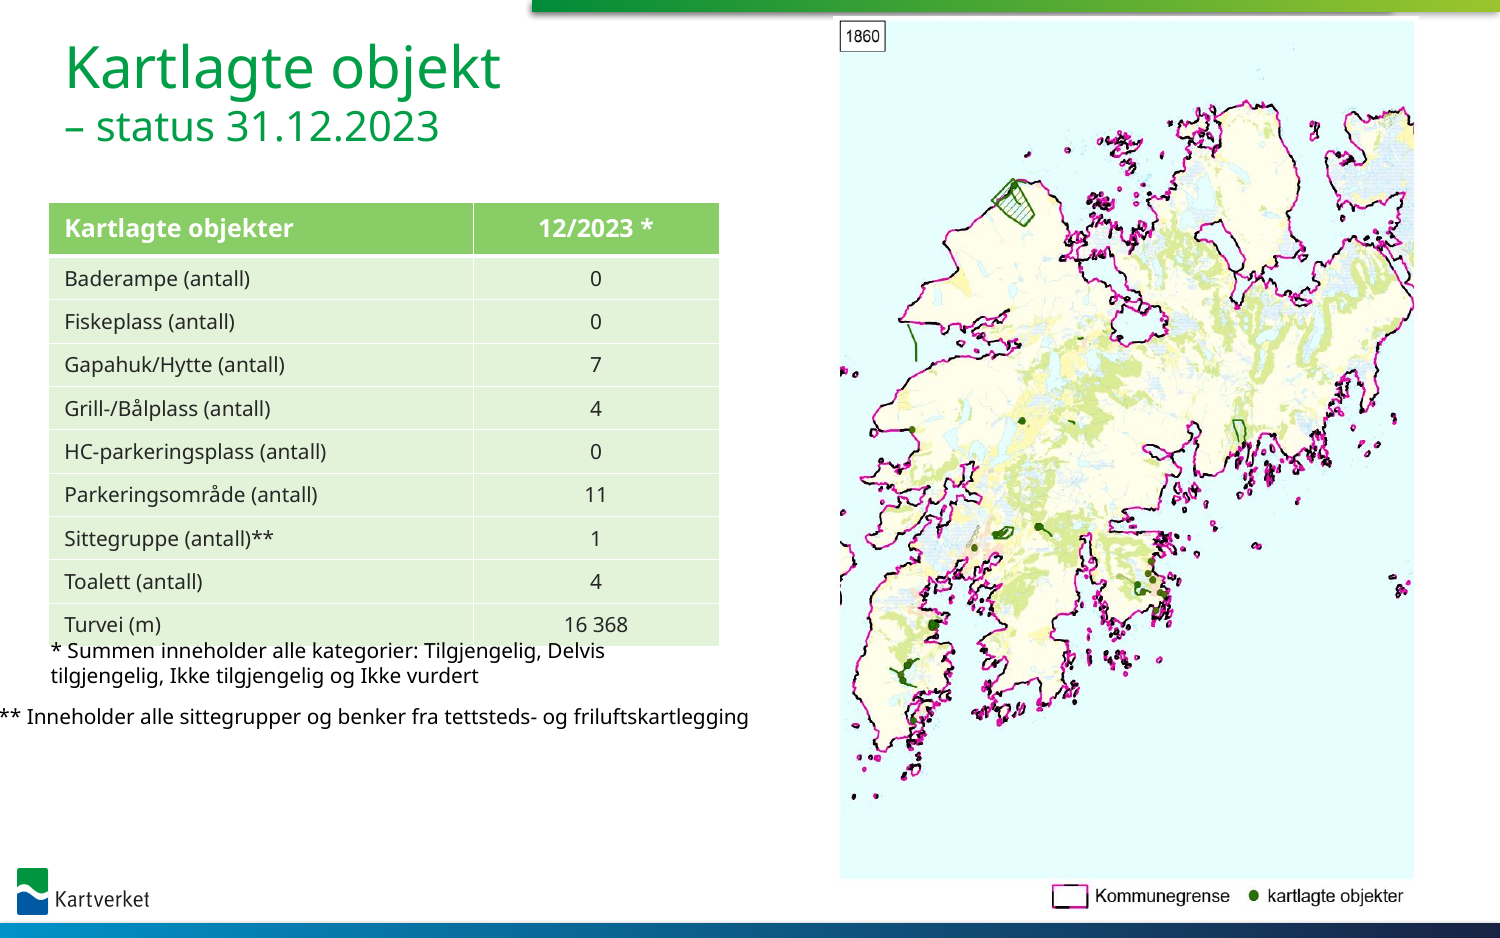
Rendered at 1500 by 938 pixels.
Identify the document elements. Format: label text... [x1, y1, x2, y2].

table_cell Parkeringsområde (antall) [49, 474, 473, 516]
table_header 12/2023 * [474, 203, 719, 254]
table_header Kartlagte objekter [49, 203, 473, 254]
table_cell 4 [474, 387, 719, 429]
table_cell Turvei (m) [49, 604, 473, 630]
text_box Kartlagte objekt – status 31.12.2023 [1424, 26, 1431, 158]
table_cell 4 [474, 560, 719, 603]
table_cell Gapahuk/Hytte (antall) [49, 344, 473, 386]
table_cell Sittegruppe (antall)** [49, 517, 473, 559]
table_cell Grill-/Bålplass (antall) [49, 387, 473, 429]
table_cell 0 [474, 430, 719, 473]
table_cell HC-parkeringsplass (antall) [49, 430, 473, 473]
table_cell Toalett (antall) [49, 560, 473, 603]
table_cell 1 [474, 517, 719, 559]
table_cell Fiskeplass (antall) [49, 300, 473, 343]
picture [833, 16, 1419, 913]
text_box Kartlagte objekt – status 31.12.2023 [49, 26, 828, 158]
text_box * Summen inneholder alle kategorier: Tilgjengelig, Delvis tilgjengelig, Ikke tilgjengelig og Ikke vurdert [35, 630, 721, 696]
table_cell 0 [474, 300, 719, 343]
table_cell 7 [474, 344, 719, 386]
text_box ** Inneholder alle sittegrupper og benker fra tettsteds- og friluftskartlegging [0, 696, 765, 736]
table_cell 11 [474, 474, 719, 516]
table_cell Baderampe (antall) [49, 258, 473, 299]
table_cell 16 368 [474, 604, 719, 630]
table_cell 0 [474, 258, 719, 299]
